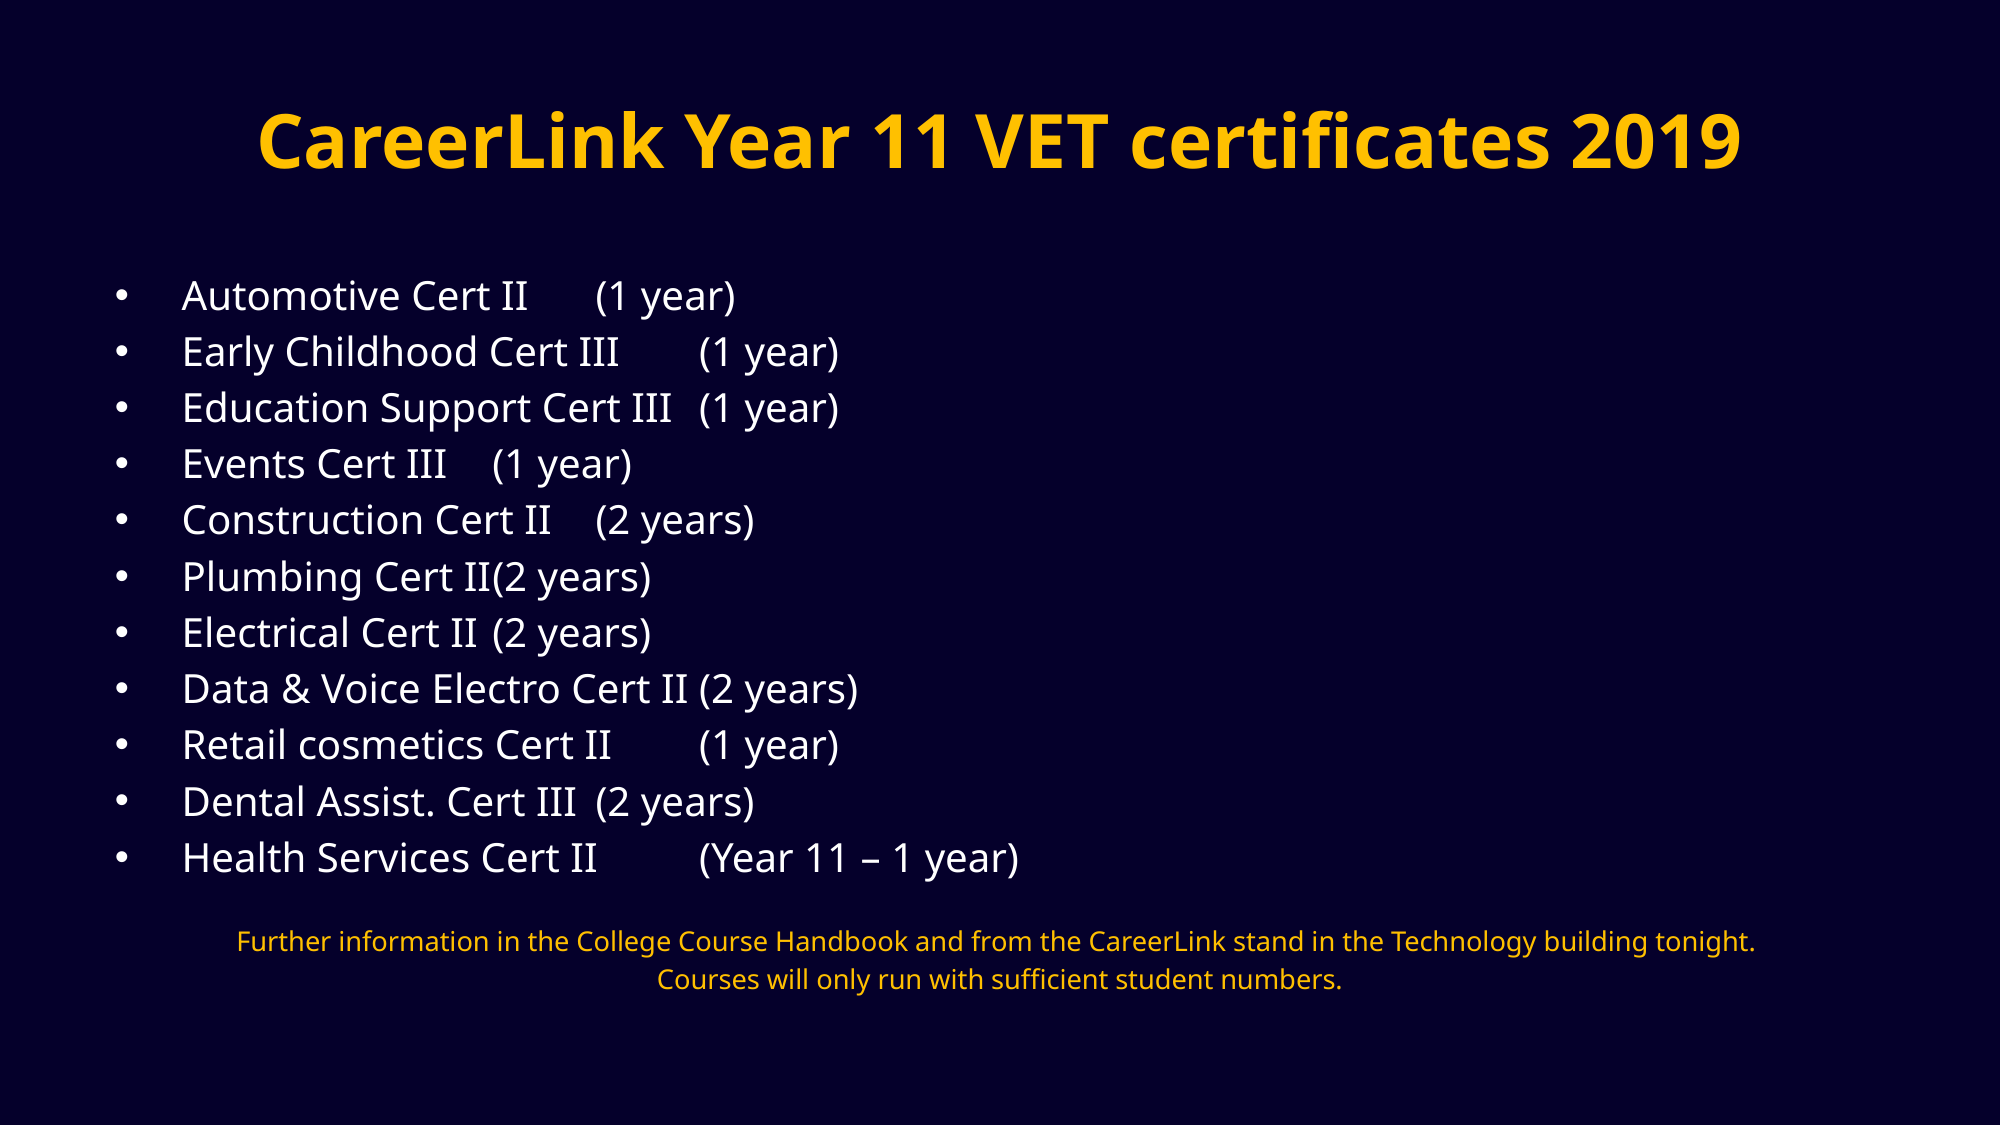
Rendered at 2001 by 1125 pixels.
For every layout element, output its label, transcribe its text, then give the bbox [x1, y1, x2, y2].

title CareerLink Year 11 VET certificates 2019 [99, 45, 1900, 233]
list Automotive Cert II (1 year) Early Childhood Cert III (1 year) Education Support Cert III (1 year) Events Cert III (1 year) Construction Cert II (2 years) Plumbing Cert II (2 years) Electrical Cert II (2 years) Data & Voice Electro Cert II (2 years) Retail cosmetics Cert II (1 year) Dental Assist. Cert III (2 years) Health Services Cert II (Year 11 – 1 year) Further information in the College Course Handbook and from the CareerLink stand in the Technology building tonight. Courses will only run with sufficient student numbers. [99, 262, 1900, 1005]
